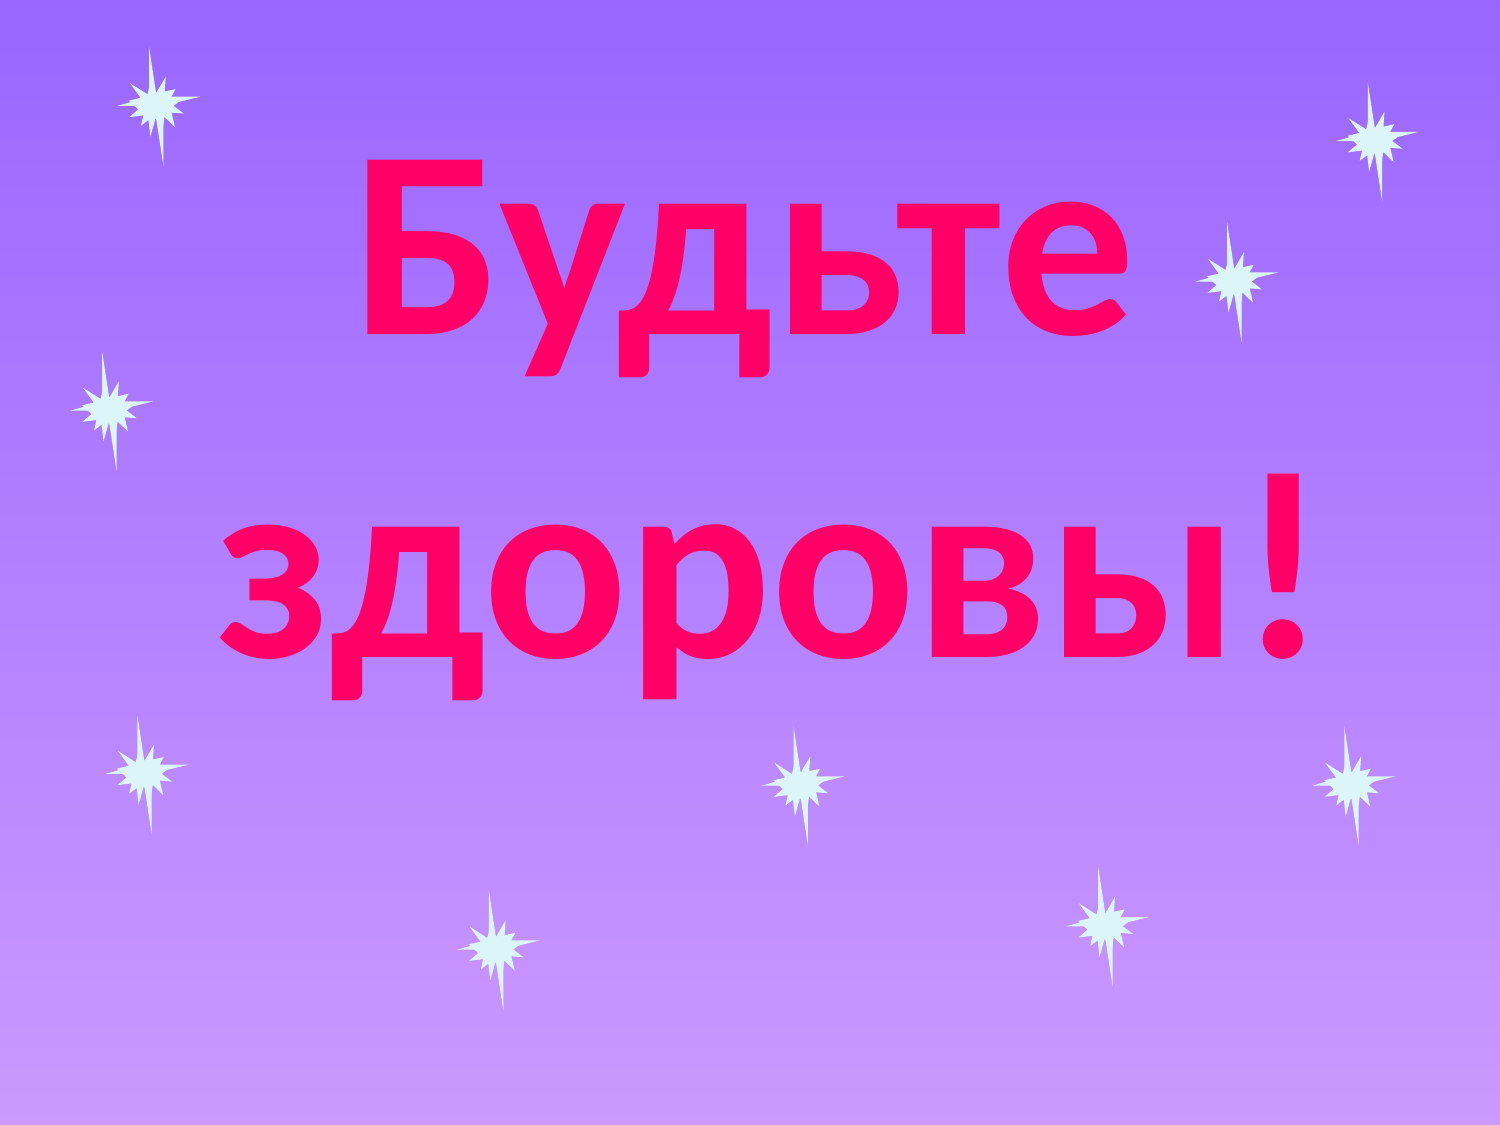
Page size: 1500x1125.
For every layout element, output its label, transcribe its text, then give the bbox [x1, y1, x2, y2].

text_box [105, 714, 189, 835]
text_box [1195, 222, 1279, 343]
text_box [1066, 866, 1150, 988]
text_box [70, 351, 154, 472]
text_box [116, 46, 201, 167]
list Будьте здоровы! [23, 58, 1465, 1009]
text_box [1335, 81, 1419, 202]
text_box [761, 726, 845, 847]
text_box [456, 890, 540, 1011]
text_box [1312, 726, 1396, 847]
